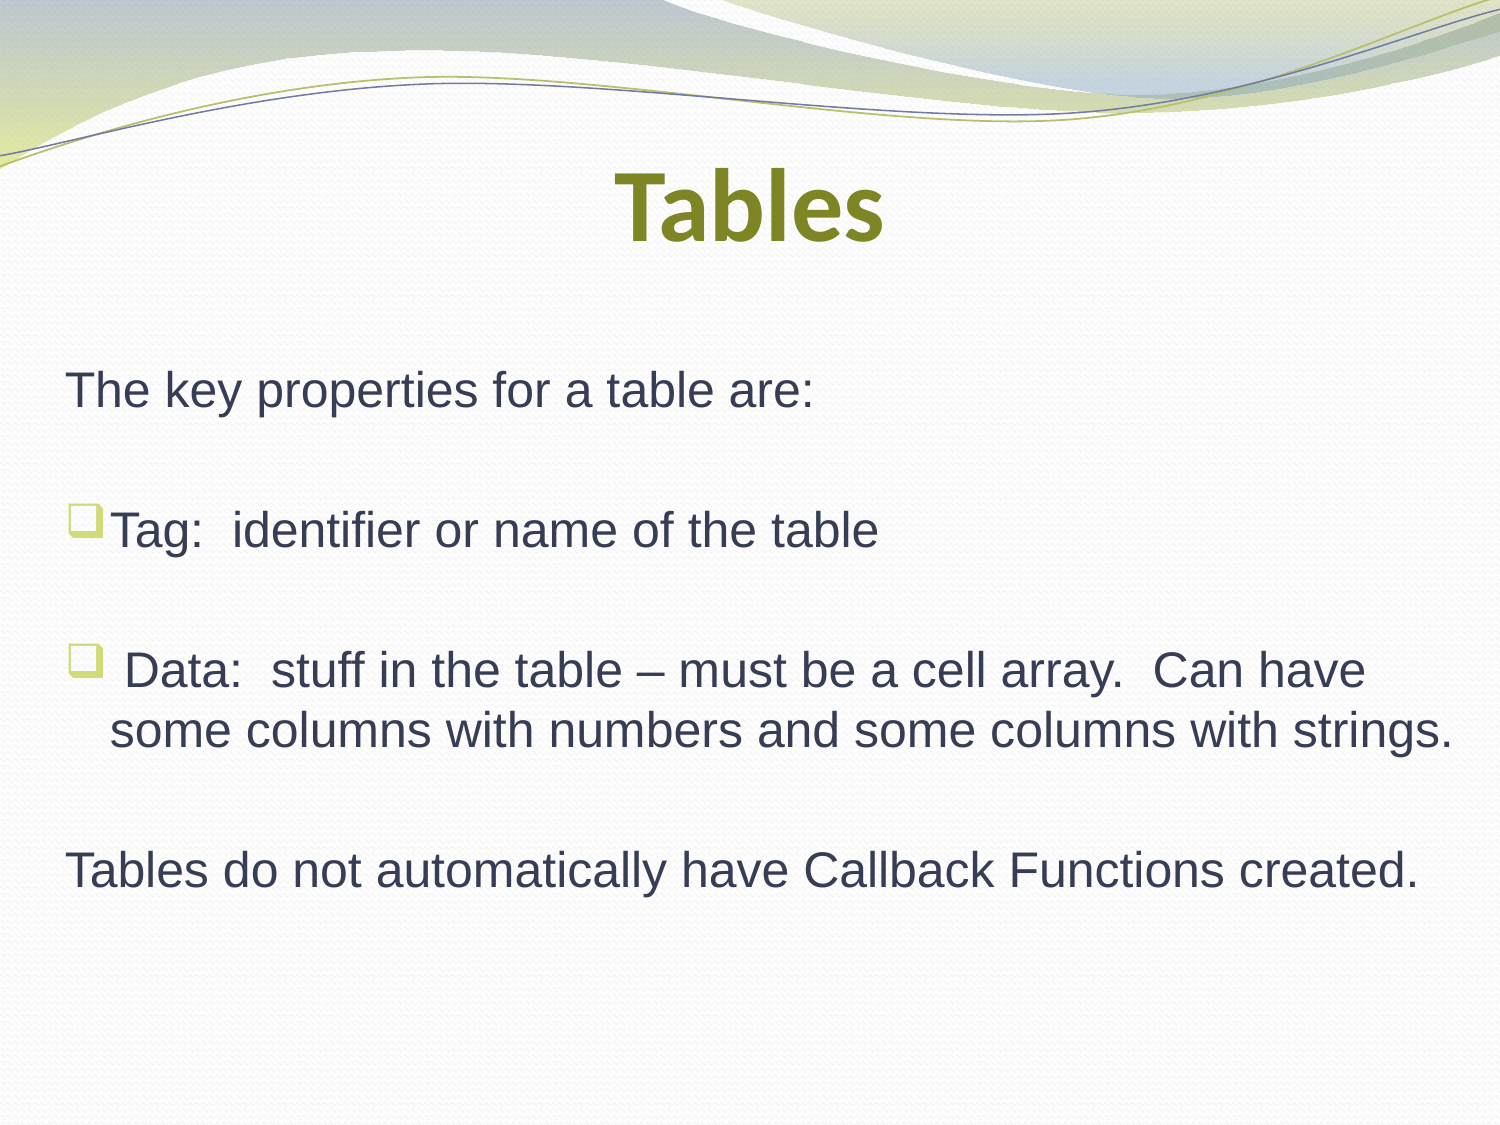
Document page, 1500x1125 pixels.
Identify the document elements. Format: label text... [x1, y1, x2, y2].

title Tables [75, 75, 1425, 263]
list The key properties for a table are: Tag: identifier or name of the table Data: stuff in the table – must be a cell array. Can have some columns with numbers and some columns with strings. Tables do not automatically have Callback Functions created. [50, 350, 1475, 975]
